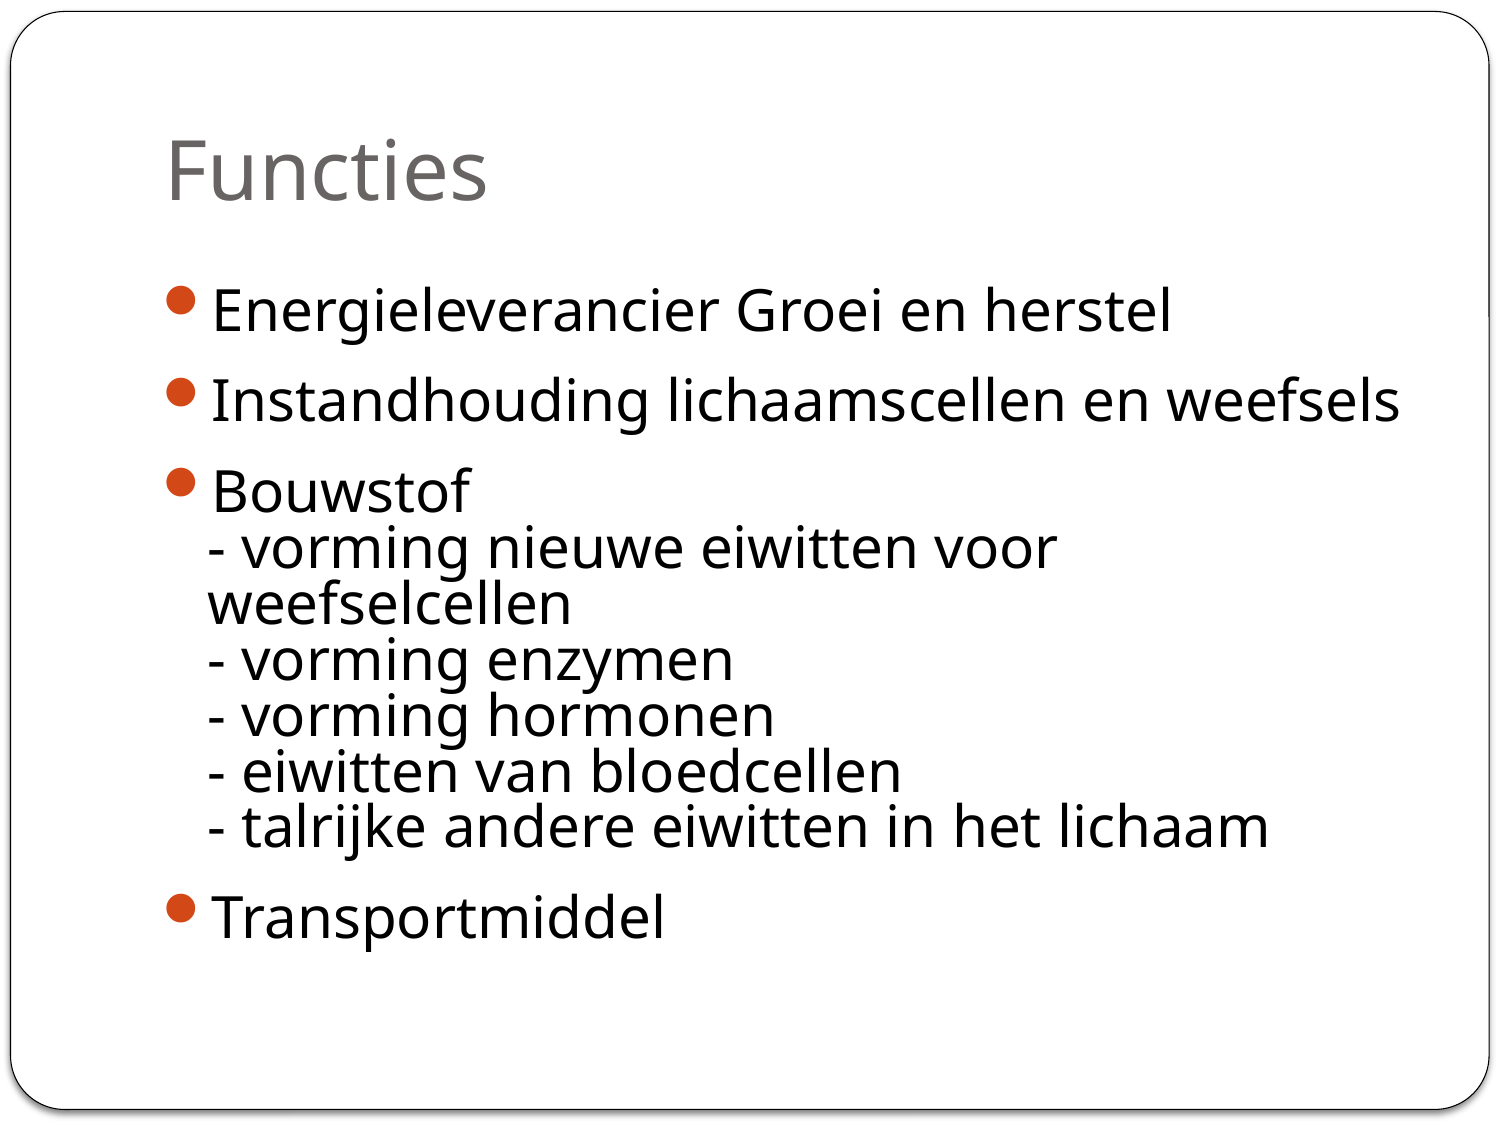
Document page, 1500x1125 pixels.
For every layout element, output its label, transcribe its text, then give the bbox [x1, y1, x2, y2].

list Energieleverancier Groei en herstel Instandhouding lichaamscellen en weefsels Bouwstof - vorming nieuwe eiwitten voor weefselcellen - vorming enzymen - vorming hormonen - eiwitten van bloedcellen - talrijke andere eiwitten in het lichaam Transportmiddel [147, 278, 1423, 1029]
title Functies [150, 45, 1425, 233]
